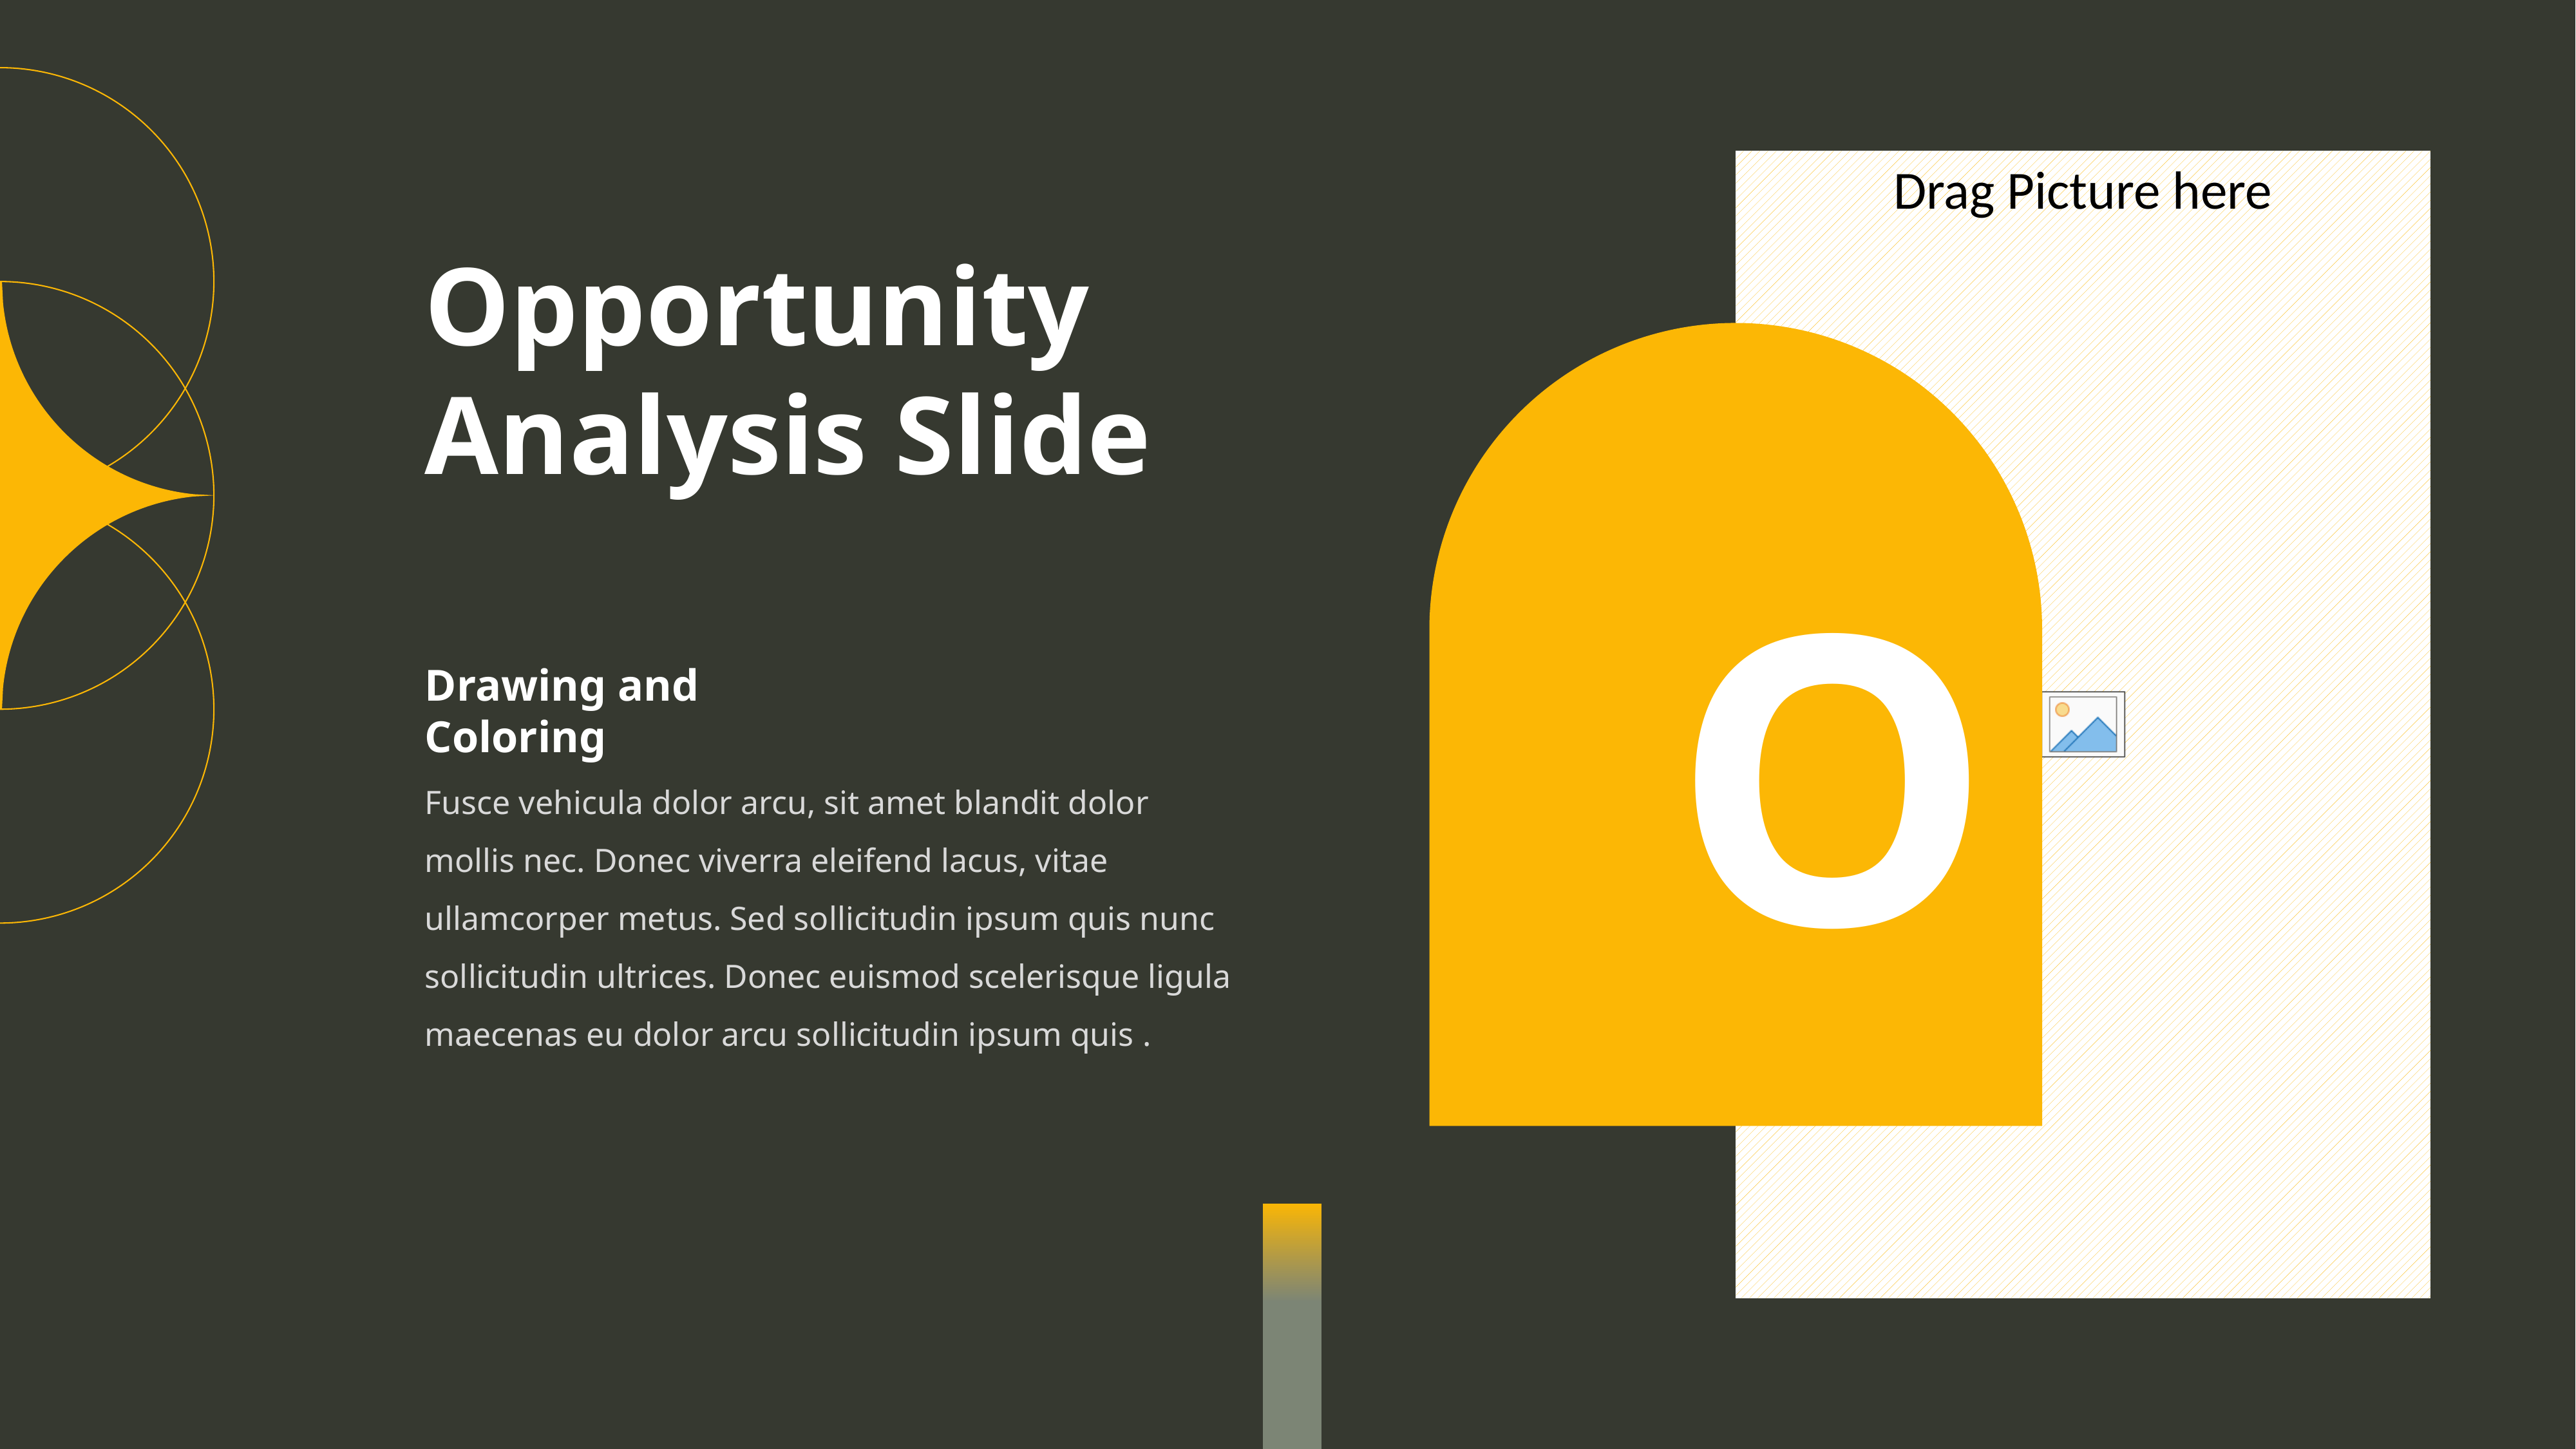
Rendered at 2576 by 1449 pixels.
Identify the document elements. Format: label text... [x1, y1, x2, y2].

text_box Fusce vehicula dolor arcu, sit amet blandit dolor mollis nec. Donec viverra eleifend lacus, vitae ullamcorper metus. Sed sollicitudin ipsum quis nunc sollicitudin ultrices. Donec euismod scelerisque ligula maecenas eu dolor arcu sollicitudin ipsum quis . [415, 757, 1253, 1057]
picture [1736, 151, 2431, 1298]
text_box [1263, 1203, 1321, 1449]
text_box [1428, 322, 1736, 1127]
text_box Opportunity Analysis Slide [415, 233, 1253, 501]
text_box O [1662, 518, 1736, 1011]
text_box Drawing and Coloring [415, 653, 883, 757]
